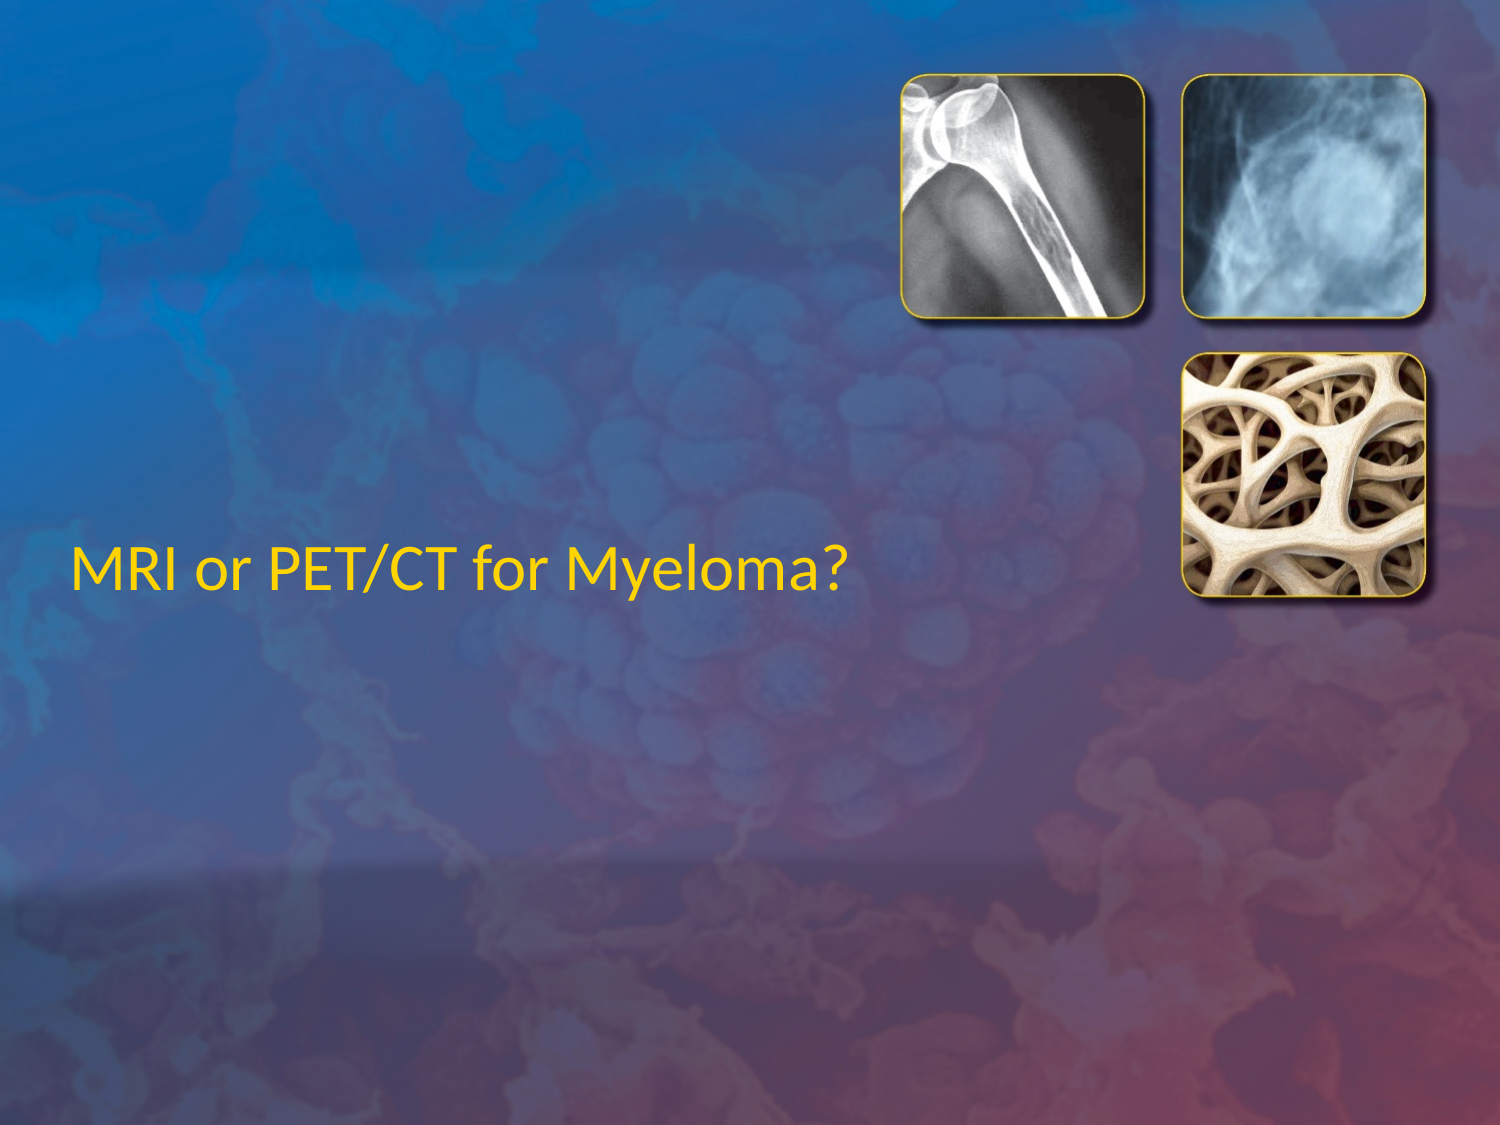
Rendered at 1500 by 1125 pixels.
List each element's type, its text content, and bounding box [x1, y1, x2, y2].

title MRI or PET/CT for Myeloma? [54, 428, 1262, 612]
picture [0, 0, 1500, 1125]
